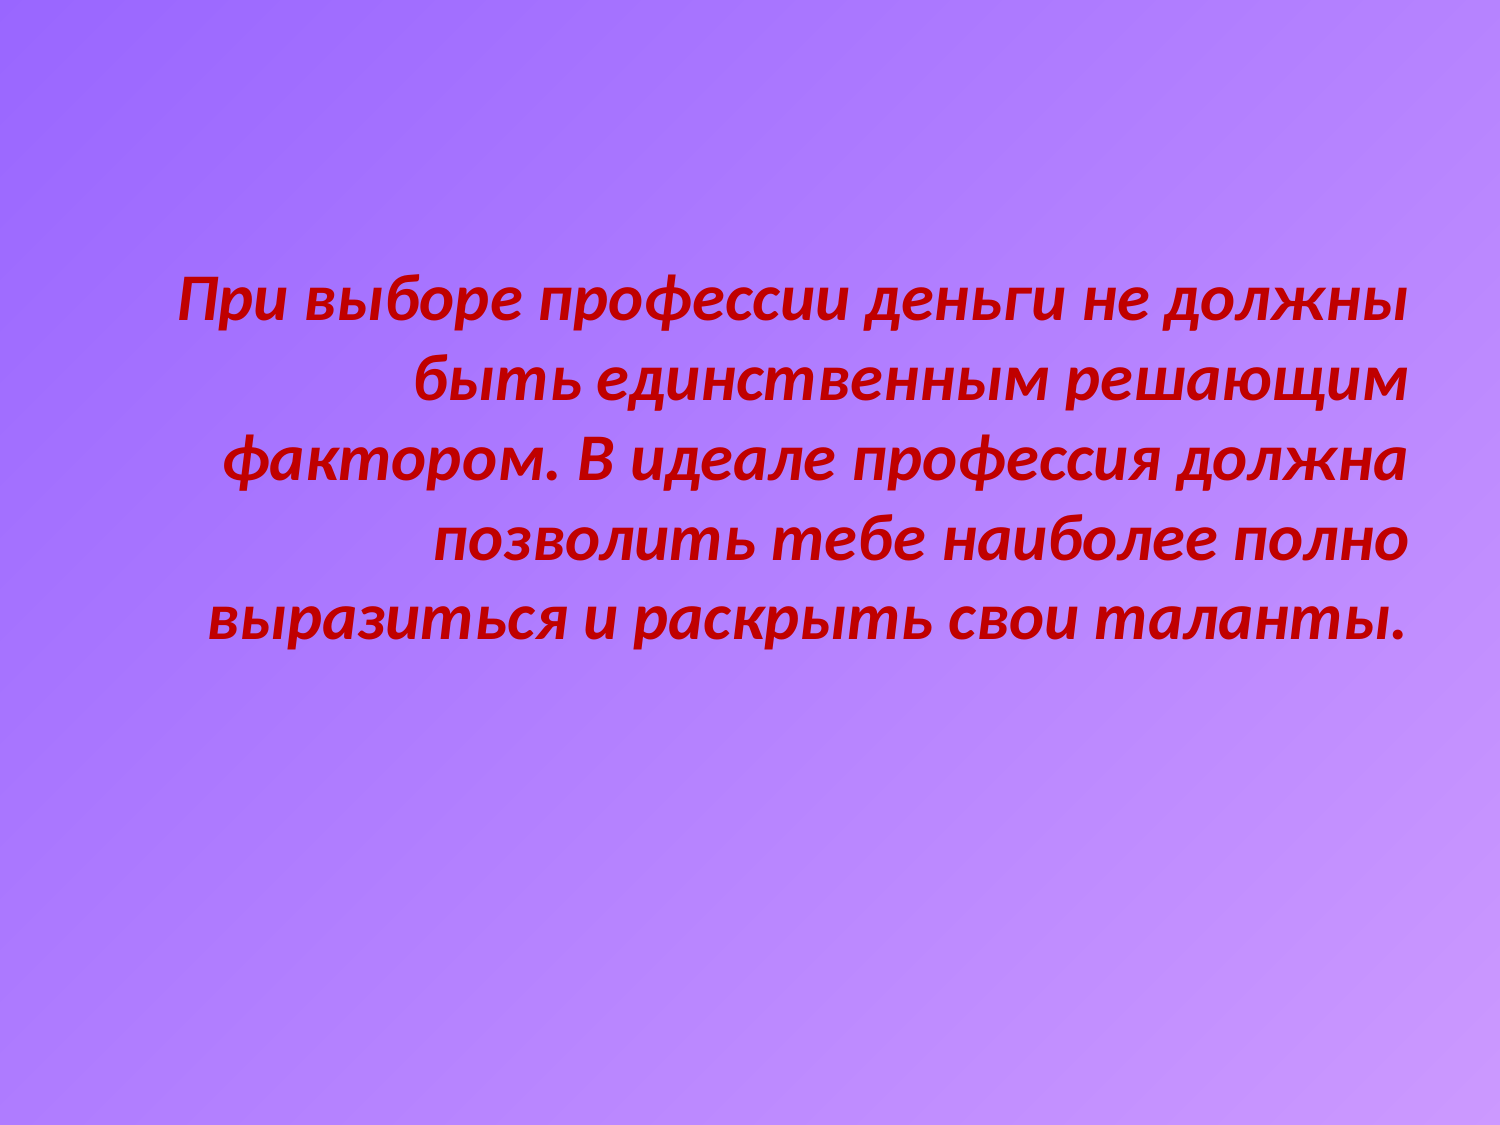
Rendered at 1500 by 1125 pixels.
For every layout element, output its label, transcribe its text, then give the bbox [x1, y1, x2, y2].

list При выборе профессии деньги не должны быть единственным решающим фактором. В идеале профессия должна позволить тебе наиболее полно выразиться и раскрыть свои таланты. [75, 246, 1425, 1005]
